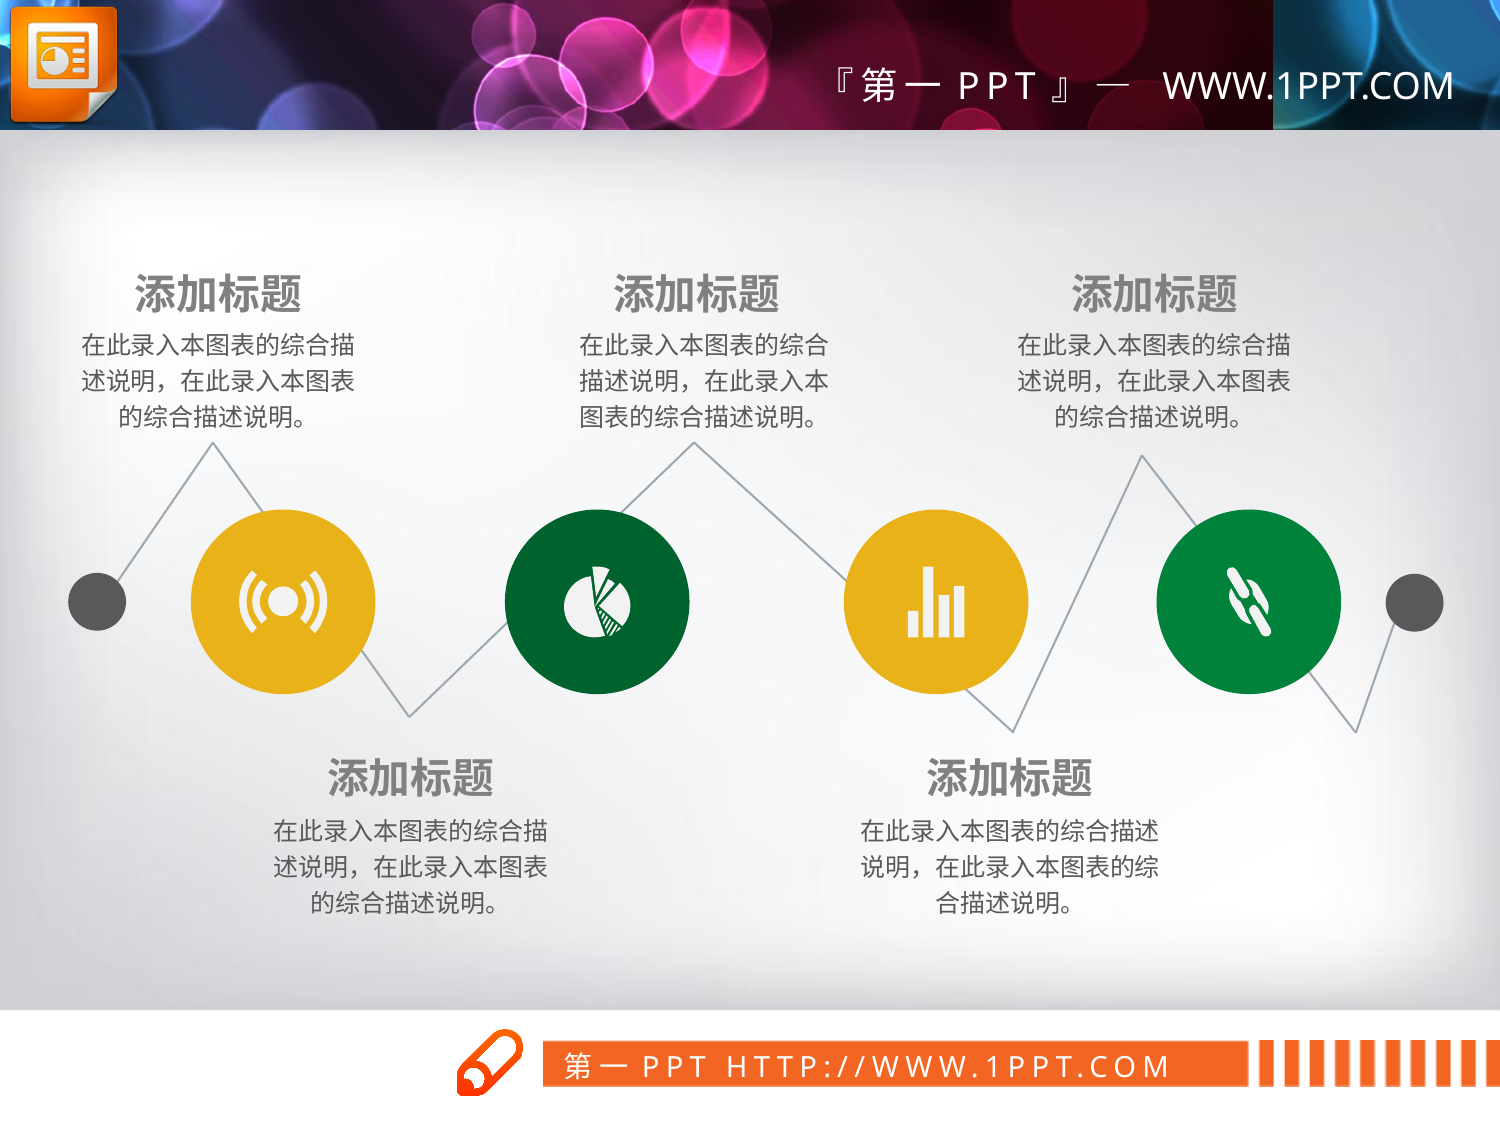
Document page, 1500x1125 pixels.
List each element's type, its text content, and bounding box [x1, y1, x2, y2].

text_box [1156, 509, 1342, 695]
text_box 在此录入本图表的综合描述说明，在此录入本图表的综合描述说明。 [843, 802, 1177, 925]
text_box 添加标题 [119, 260, 317, 316]
text_box 添加标题 [312, 743, 510, 802]
picture [0, 0, 1500, 1012]
text_box 在此录入本图表的综合描述说明，在此录入本图表的综合描述说明。 [64, 316, 372, 439]
text_box 添加标题 [598, 260, 796, 316]
text_box 在此录入本图表的综合描述说明，在此录入本图表的综合描述说明。 [257, 802, 565, 925]
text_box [190, 509, 376, 695]
text_box 添加标题 [911, 743, 1109, 802]
picture [543, 1040, 1500, 1087]
text_box 在此录入本图表的综合描述说明，在此录入本图表的综合描述说明。 [998, 316, 1311, 439]
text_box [68, 442, 1444, 733]
text_box 添加标题 [1055, 260, 1254, 316]
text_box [504, 509, 690, 695]
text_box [843, 509, 1029, 695]
text_box 在此录入本图表的综合描述说明，在此录入本图表的综合描述说明。 [558, 316, 851, 439]
